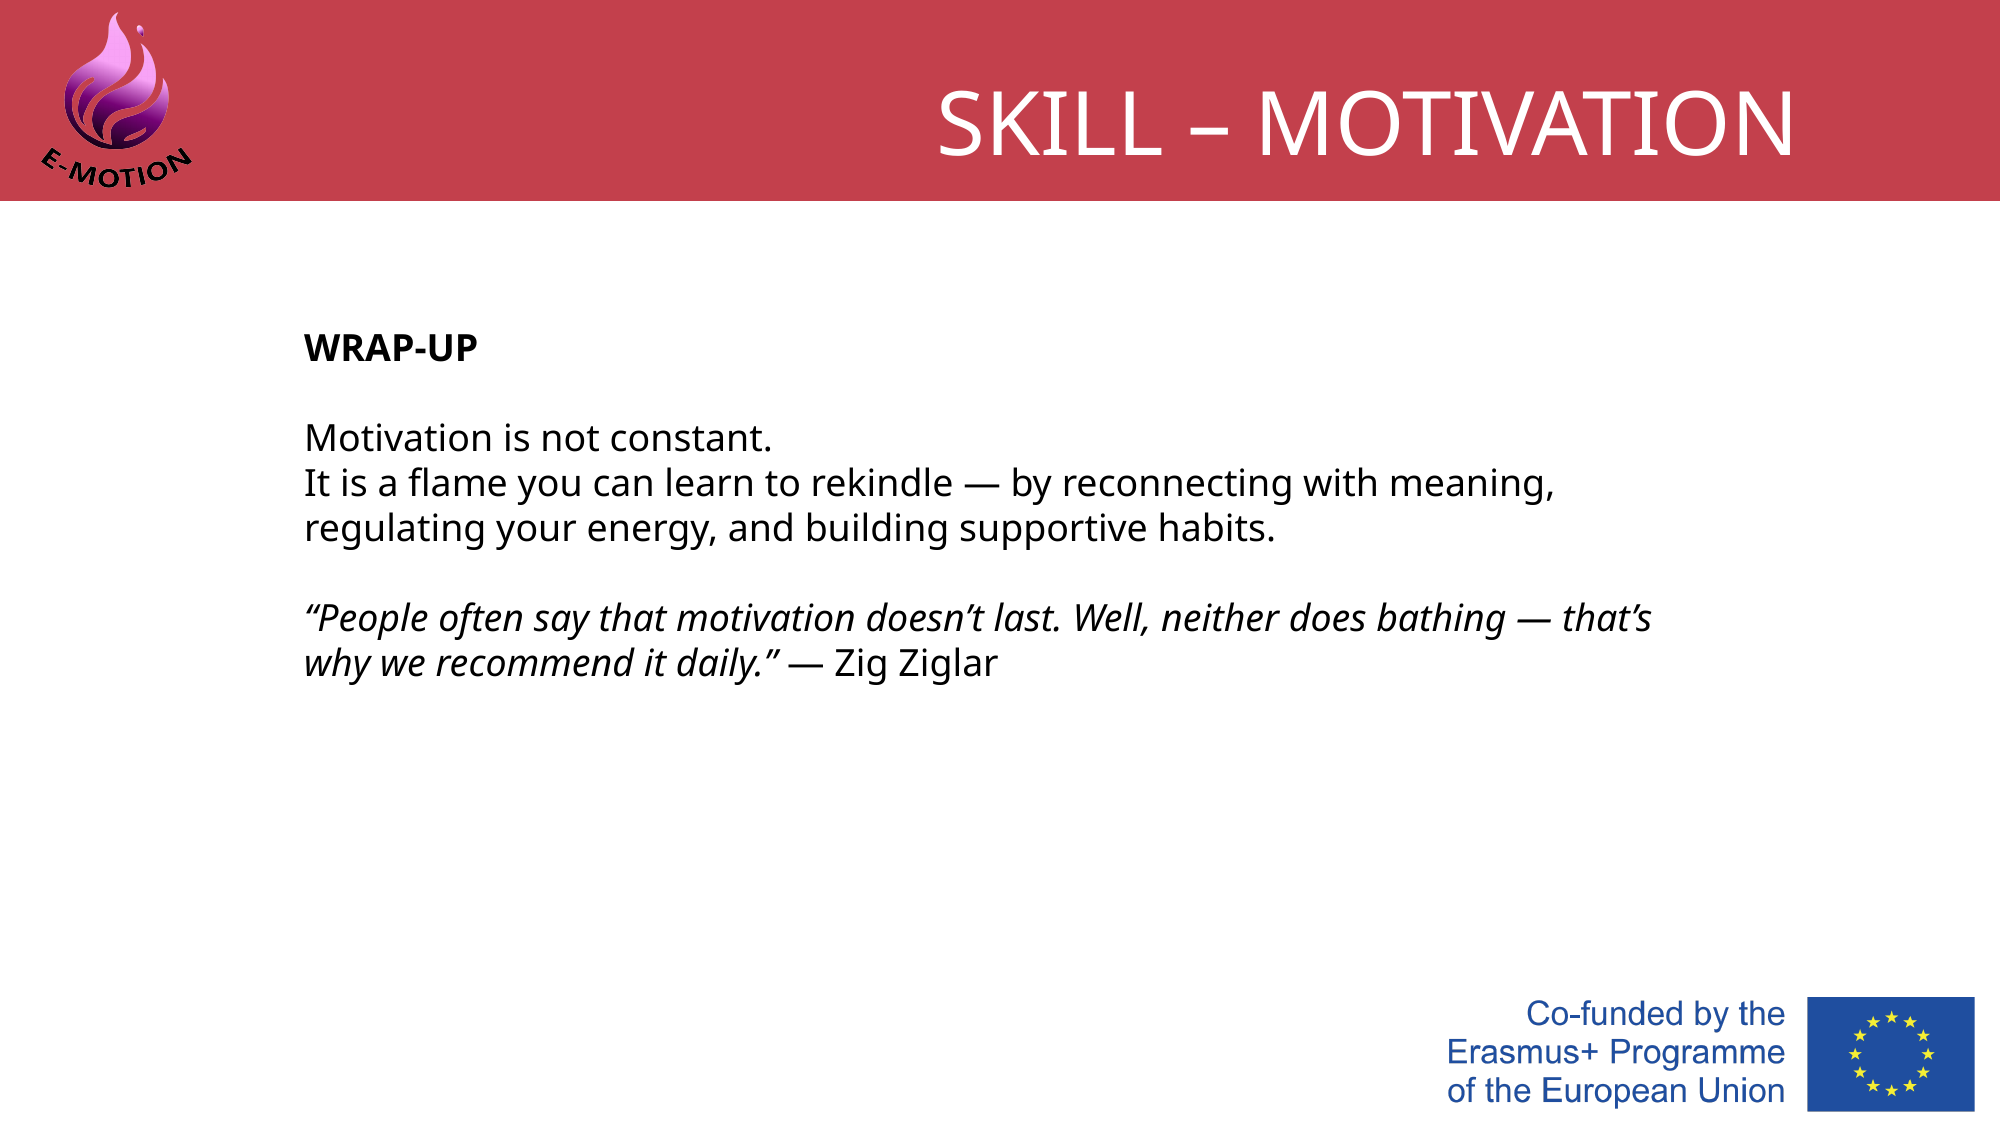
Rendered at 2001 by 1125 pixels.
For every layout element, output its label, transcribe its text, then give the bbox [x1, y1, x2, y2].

text_box WRAP-UP Motivation is not constant. It is a flame you can learn to rekindle — by reconnecting with meaning, regulating your energy, and building supportive habits. “People often say that motivation doesn’t last. Well, neither does bathing — that’s why we recommend it daily.” — Zig Ziglar [289, 316, 1690, 692]
text_box SKILL – MOTIVATION [556, 59, 1815, 334]
picture [0, 0, 253, 247]
